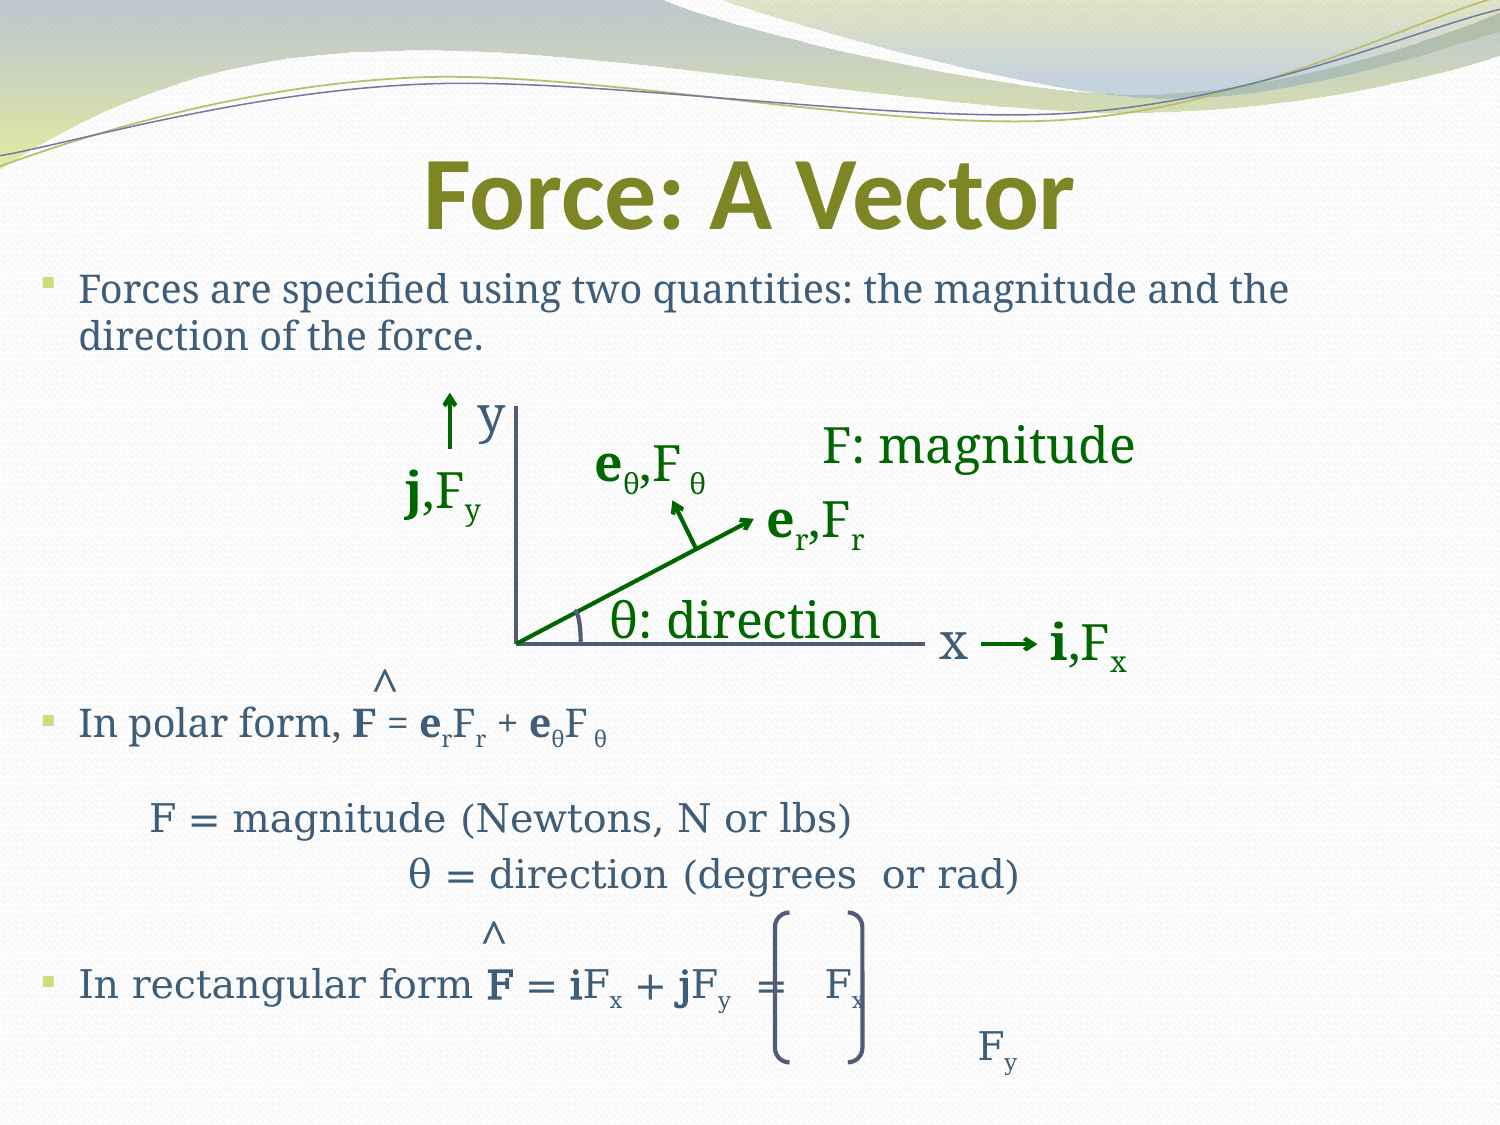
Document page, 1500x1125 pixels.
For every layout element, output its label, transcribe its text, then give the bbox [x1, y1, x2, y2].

text_box i,Fx [1145, 603, 1155, 686]
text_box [462, 374, 1140, 678]
text_box ^ [465, 899, 541, 975]
list Forces are specified using two quantities: the magnitude and the direction of the force. In polar form, F = erFr + eθF θ F = magnitude (Newtons, N or lbs) θ = direction (degrees or rad) In rectangular form F = iFx + jFy = Fx Fy [24, 256, 1475, 1094]
title Force: A Vector [75, 62, 1425, 250]
text_box [774, 911, 864, 1064]
text_box j,Fy [390, 450, 455, 534]
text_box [672, 500, 697, 551]
text_box ^ [356, 648, 432, 724]
